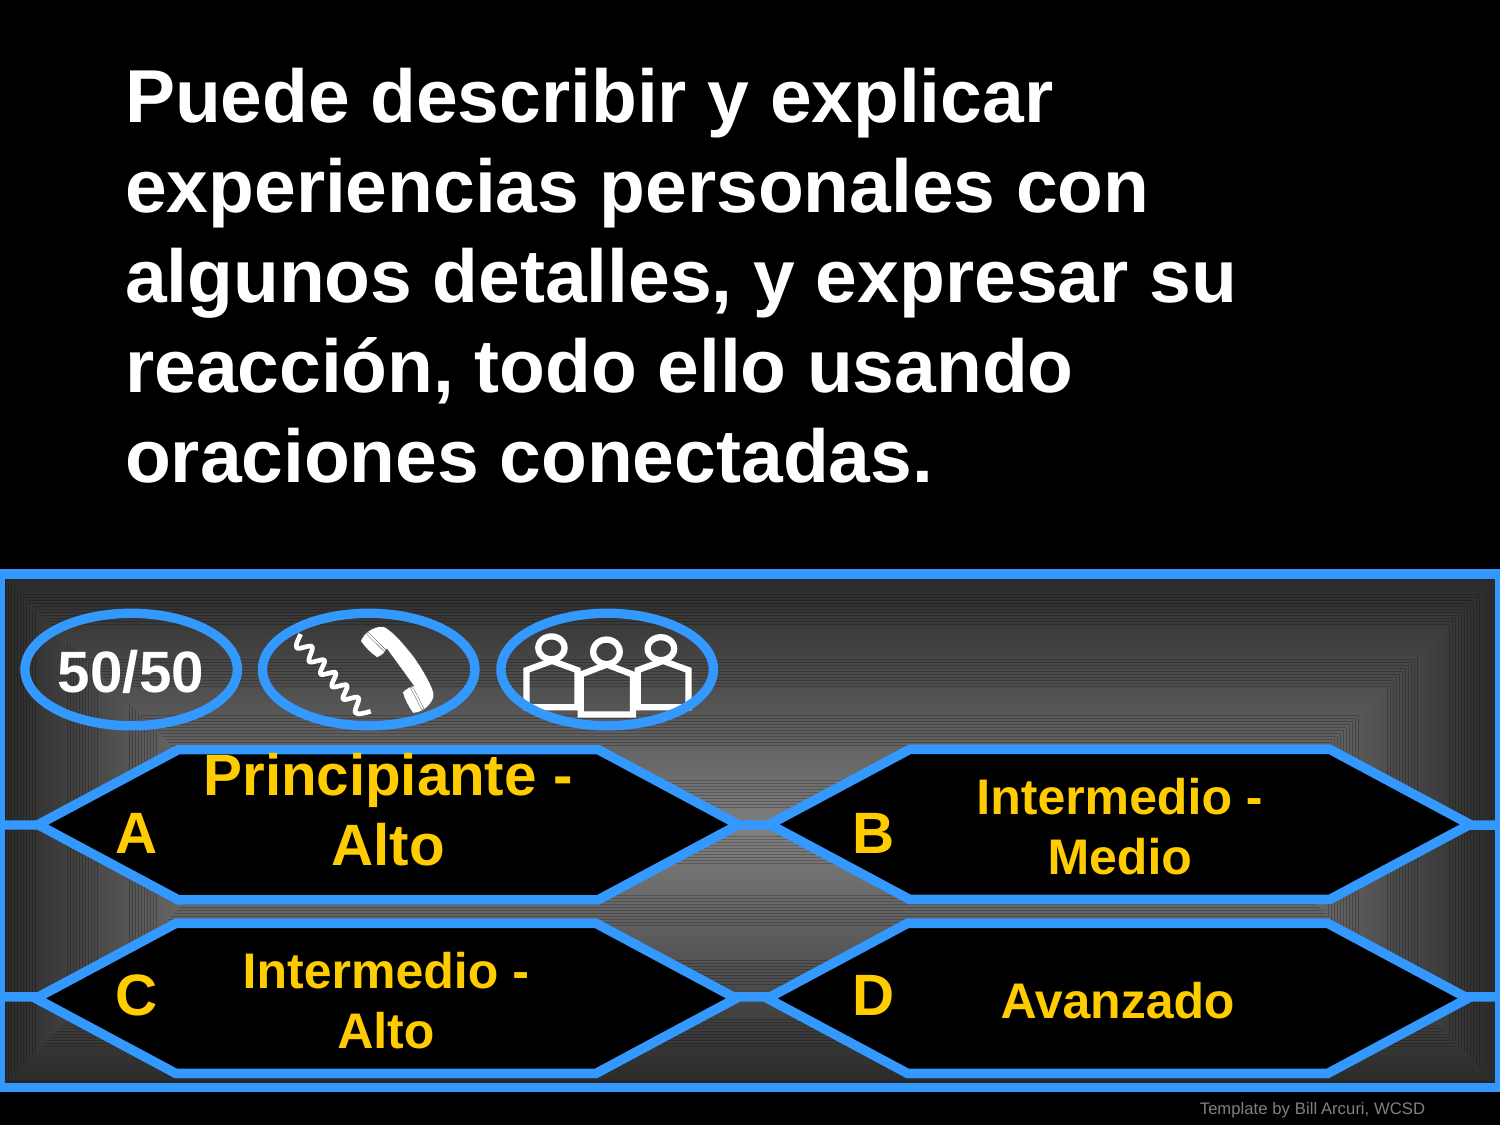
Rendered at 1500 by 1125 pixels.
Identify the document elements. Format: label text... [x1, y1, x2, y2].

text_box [526, 636, 689, 715]
title Puede describir y explicar experiencias personales con algunos detalles, y expresar su reacción, todo ello usando oraciones conectadas. [109, 223, 1464, 412]
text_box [0, 573, 1500, 1088]
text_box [324, 624, 435, 730]
slide_number Template by Bill Arcuri, WCSD [1052, 1096, 1441, 1125]
